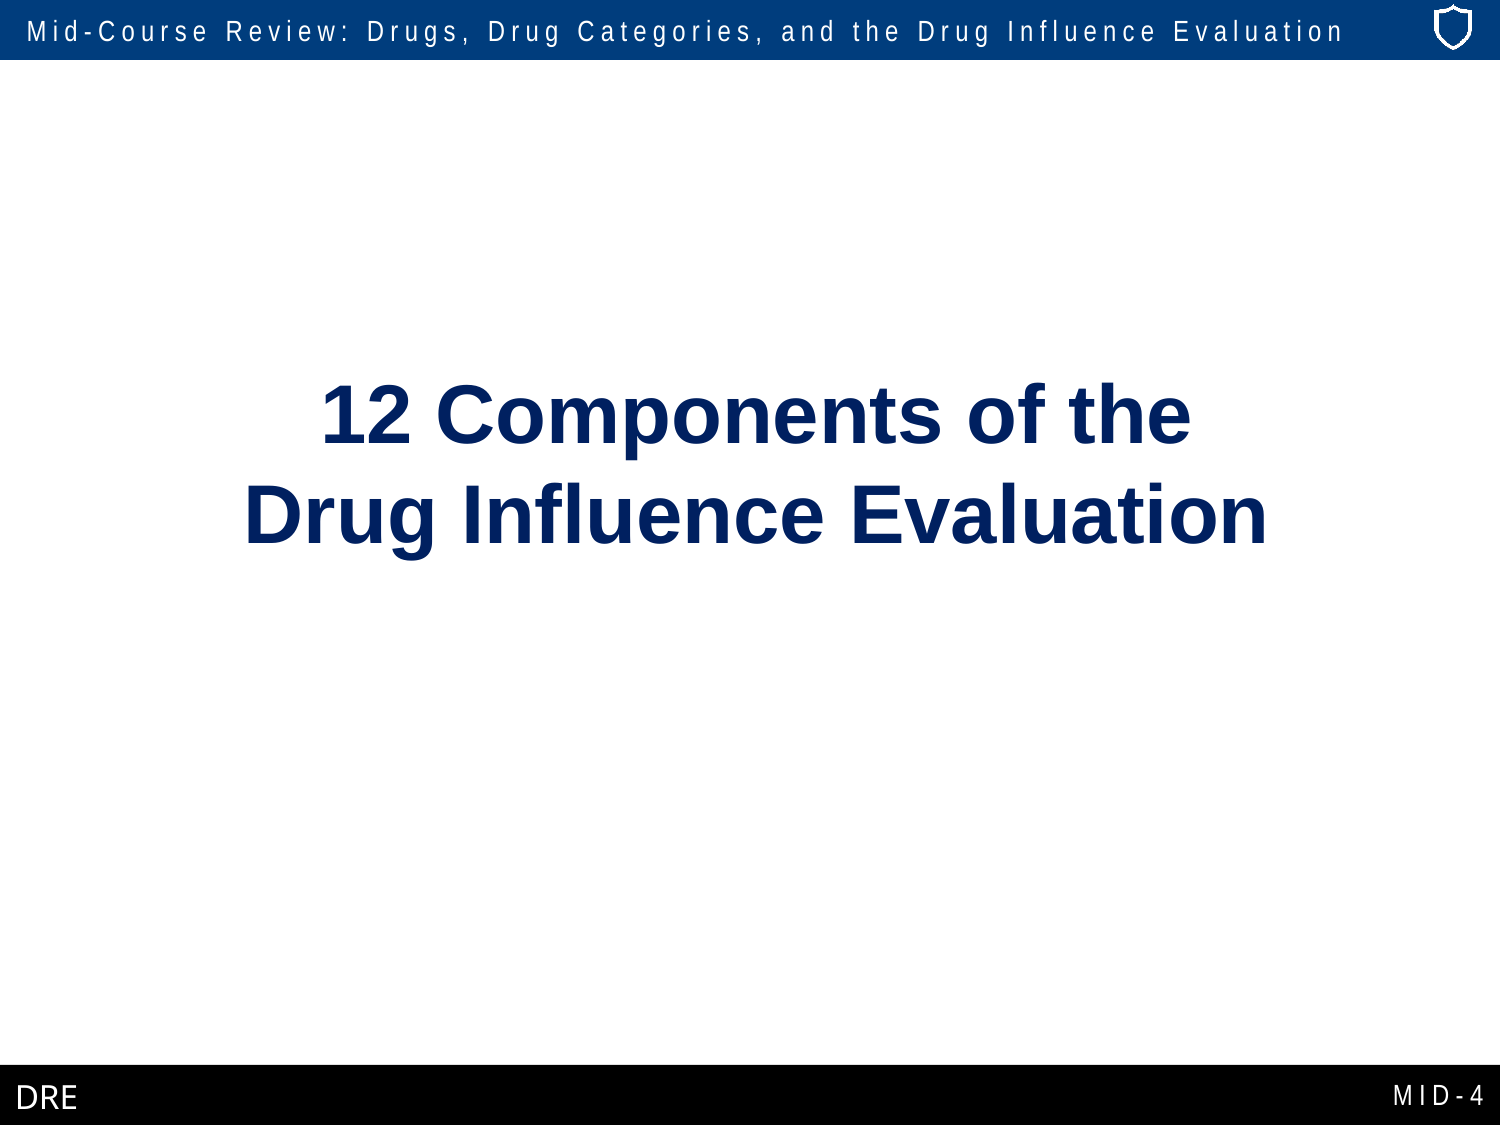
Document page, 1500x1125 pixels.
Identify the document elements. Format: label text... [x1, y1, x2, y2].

slide_number MID-4 [1218, 1063, 1499, 1124]
picture [1434, 4, 1472, 50]
text_box 12 Components of the Drug Influence Evaluation [187, 352, 1350, 568]
